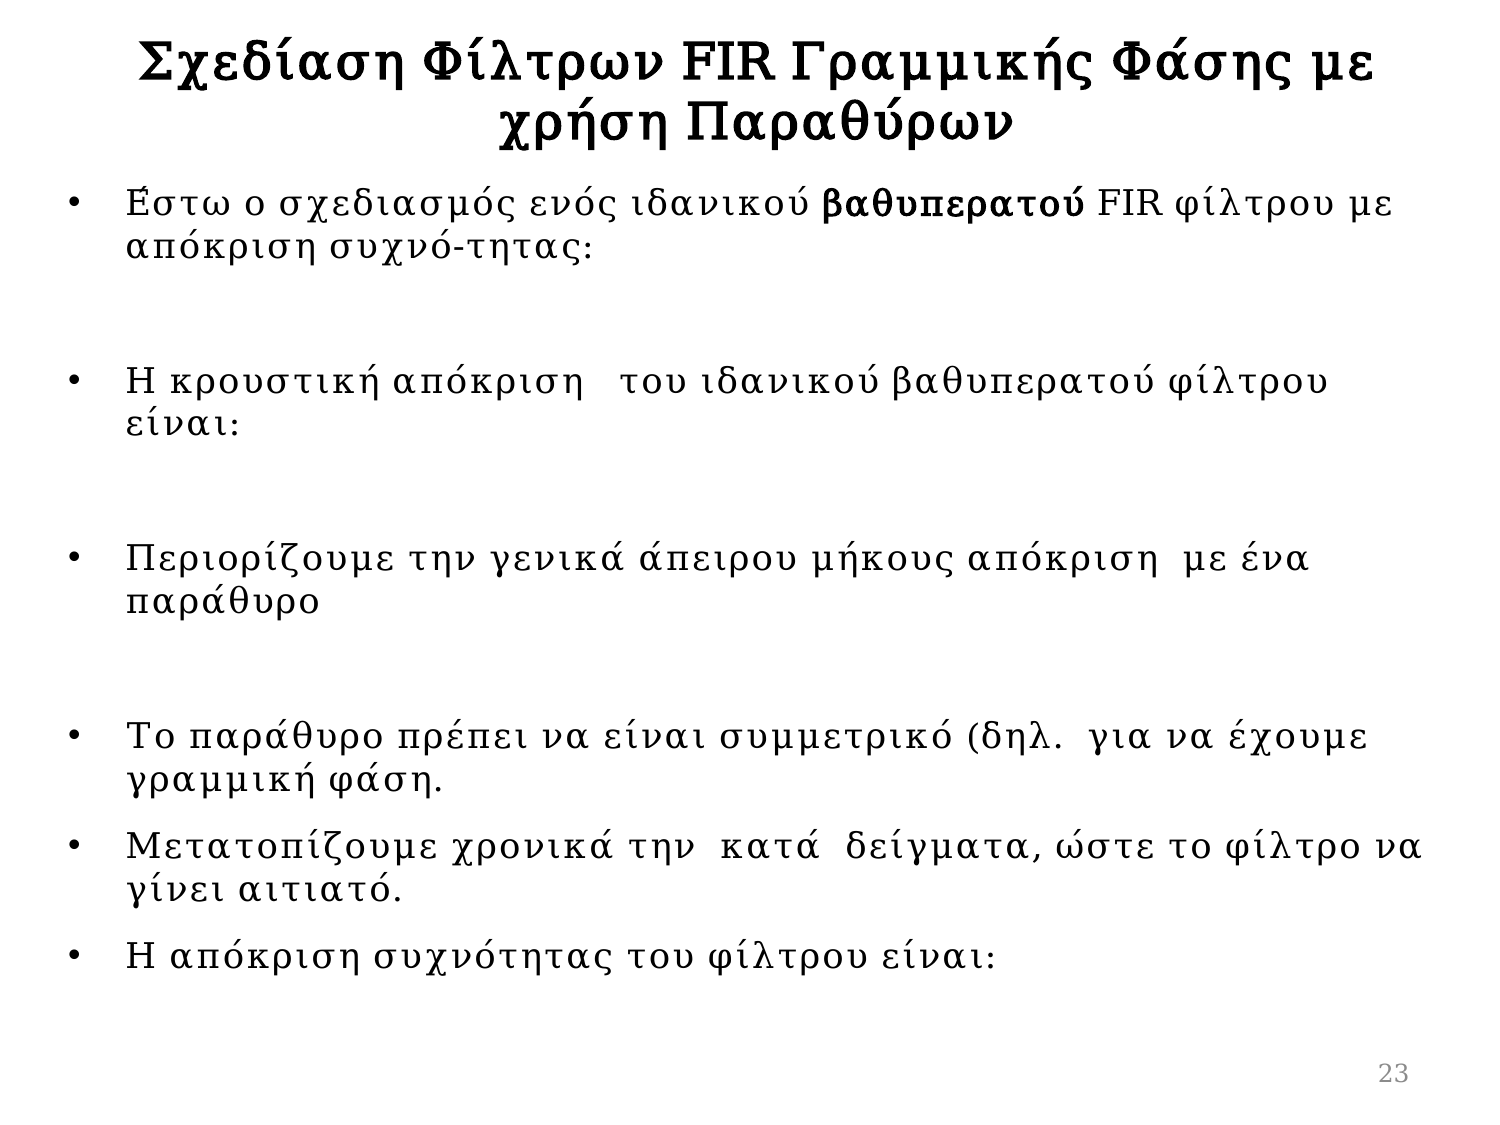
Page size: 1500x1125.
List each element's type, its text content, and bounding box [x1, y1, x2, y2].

title Σχεδίαση Φίλτρων FIR Γραμμικής Φάσης με χρήση Παραθύρων [29, 19, 1483, 159]
slide_number 23 [1222, 1042, 1425, 1103]
